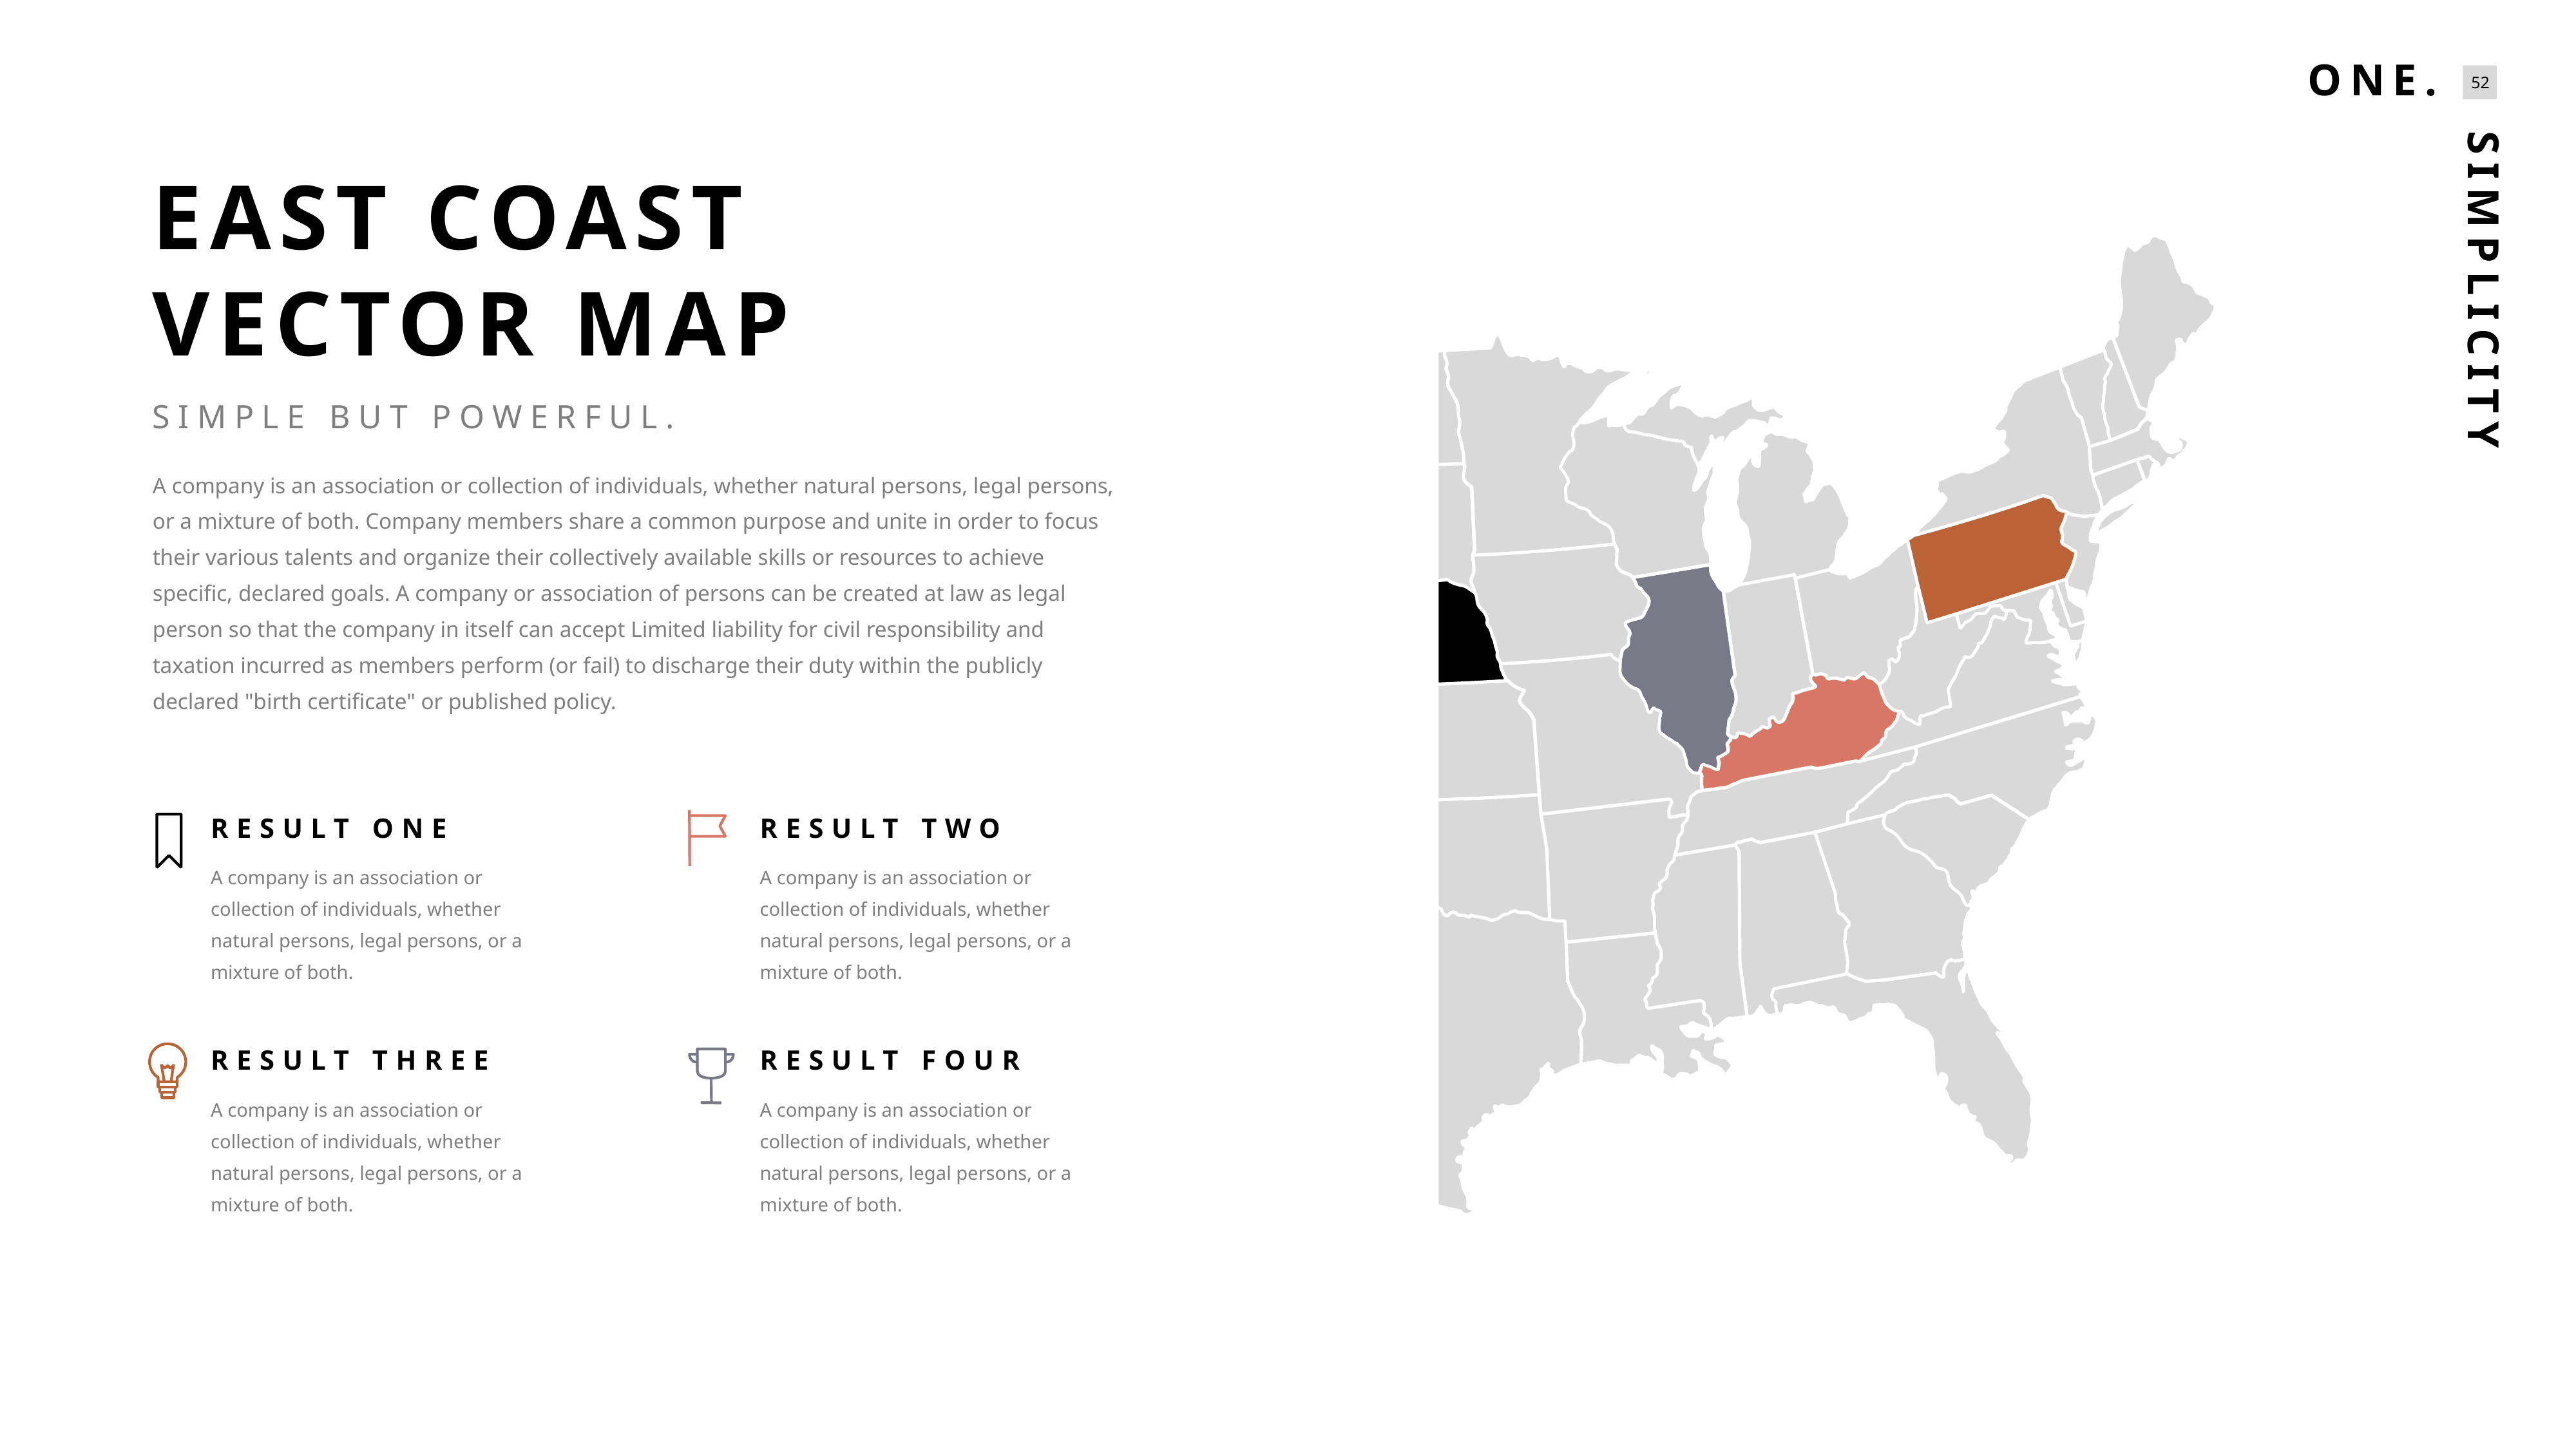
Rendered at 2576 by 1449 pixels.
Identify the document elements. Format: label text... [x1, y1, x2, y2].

text_box A company is an association or collection of individuals, whether natural persons, legal persons, or a mixture of both. Company members share a common purpose and unite in order to focus their various talents and organize their collectively available skills or resources to achieve specific, declared goals. A company or association of persons can be created at law as legal person so that the company in itself can accept Limited liability for civil responsibility and taxation incurred as members perform (or fail) to discharge their duty within the publicly declared "birth certificate" or published policy. [133, 451, 1139, 723]
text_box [149, 1043, 186, 1098]
text_box A company is an association or collection of individuals, whether natural persons, legal persons, or a mixture of both. [191, 1086, 559, 1225]
text_box [157, 814, 182, 868]
text_box RESULT ONE [191, 788, 559, 853]
text_box RESULT TWO [740, 788, 1108, 853]
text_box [1436, 235, 2215, 1215]
text_box A company is an association or collection of individuals, whether natural persons, legal persons, or a mixture of both. [740, 1086, 1108, 1225]
text_box SIMPLE BUT POWERFUL. [143, 392, 1011, 440]
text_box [689, 810, 726, 866]
text_box SIMPLICITY [2454, 122, 2516, 685]
text_box RESULT THREE [191, 1021, 559, 1086]
text_box EAST COAST VECTOR MAP [143, 156, 1078, 378]
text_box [689, 1048, 734, 1103]
text_box A company is an association or collection of individuals, whether natural persons, legal persons, or a mixture of both. [191, 853, 559, 993]
text_box A company is an association or collection of individuals, whether natural persons, legal persons, or a mixture of both. [740, 853, 1108, 993]
text_box RESULT FOUR [740, 1021, 1108, 1086]
